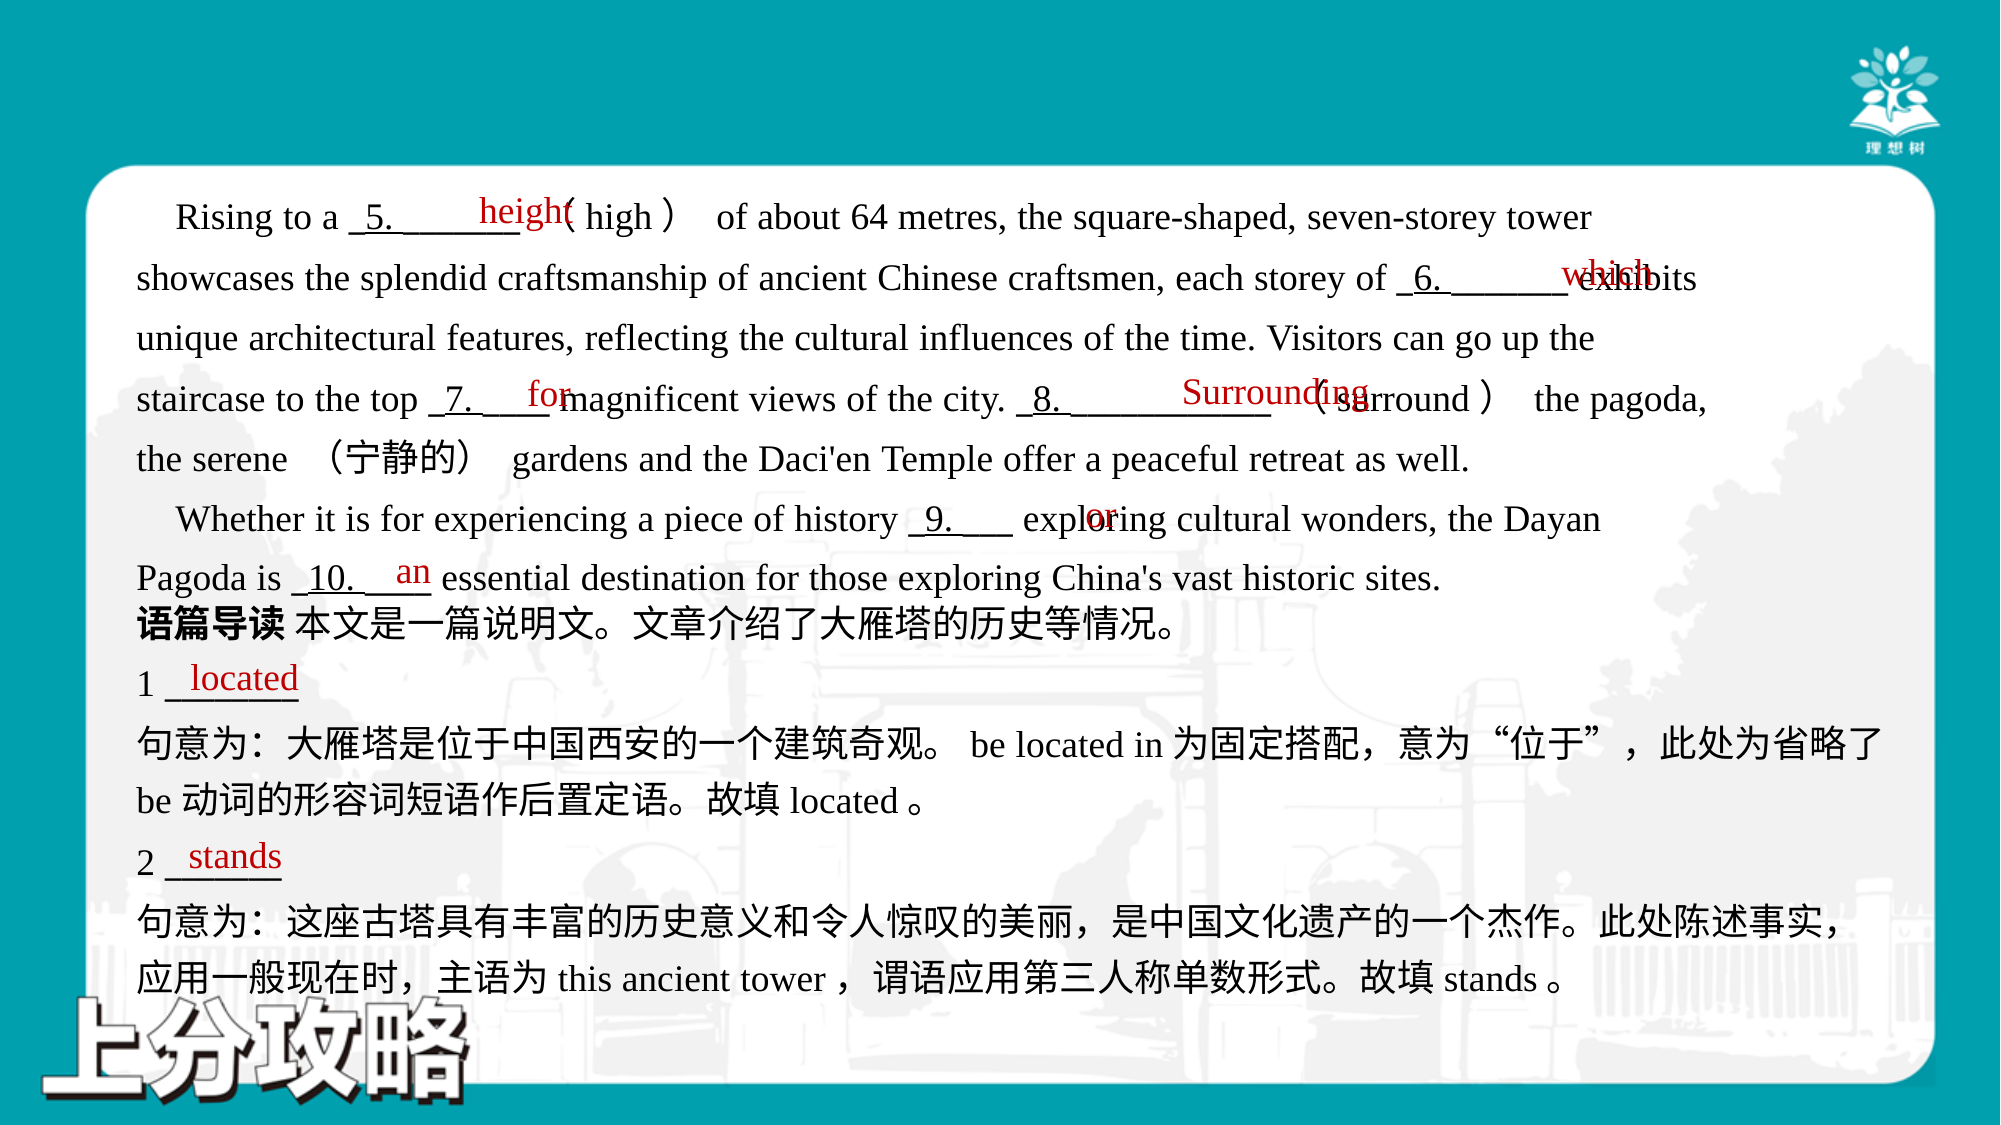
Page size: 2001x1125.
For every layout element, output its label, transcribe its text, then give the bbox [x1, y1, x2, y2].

text_box or [1071, 474, 1131, 530]
text_box which [1547, 232, 1667, 288]
text_box an [382, 532, 445, 586]
text_box located [176, 639, 313, 693]
picture [0, 0, 2000, 1125]
text_box 句意为：这座古塔具有丰富的历史意义和令人惊叹的美丽，是中国文化遗产的一个杰作。此处陈述事实， 应用一般现在时，主语为this ancient tower，谓语应用第三人称单数形式。故填stands。 [136, 882, 1865, 995]
text_box 语篇导读 本文是一篇说明文。文章介绍了大雁塔的历史等情况。 [136, 586, 1865, 640]
text_box 2 _______ [136, 824, 1865, 877]
text_box height [465, 170, 587, 226]
text_box 句意为：大雁塔是位于中国西安的一个建筑奇观。be located in为固定搭配，意为“位于”，此处为省略了 be动词的形容词短语作后置定语。故填located。 [136, 704, 1865, 817]
text_box for [513, 353, 585, 409]
text_box stands [174, 817, 296, 871]
text_box 1 ________ [136, 645, 1865, 699]
text_box Rising to a _5. _______ （high） of about 64 metres, the square-shaped, seven-storey tower showcases the splendid craftsmanship of ancient Chinese craftsmen, each storey of _6. _______ exhibits unique architectural features, reflecting the cultural influences of the time. Visitors can go up the staircase to the top _7. ____ magnificent views of the city. _8. ____________ （surround） the pagoda, the serene （宁静的） gardens and the Daci'en Temple offer a peaceful retreat as well. Whether it is for experiencing a piece of history _9. ___ exploring cultural wonders, the Dayan Pagoda is _10. ____ essential destination for those exploring China's vast historic sites.#1.1.4 [136, 176, 1865, 586]
text_box Surrounding [1168, 351, 1384, 407]
